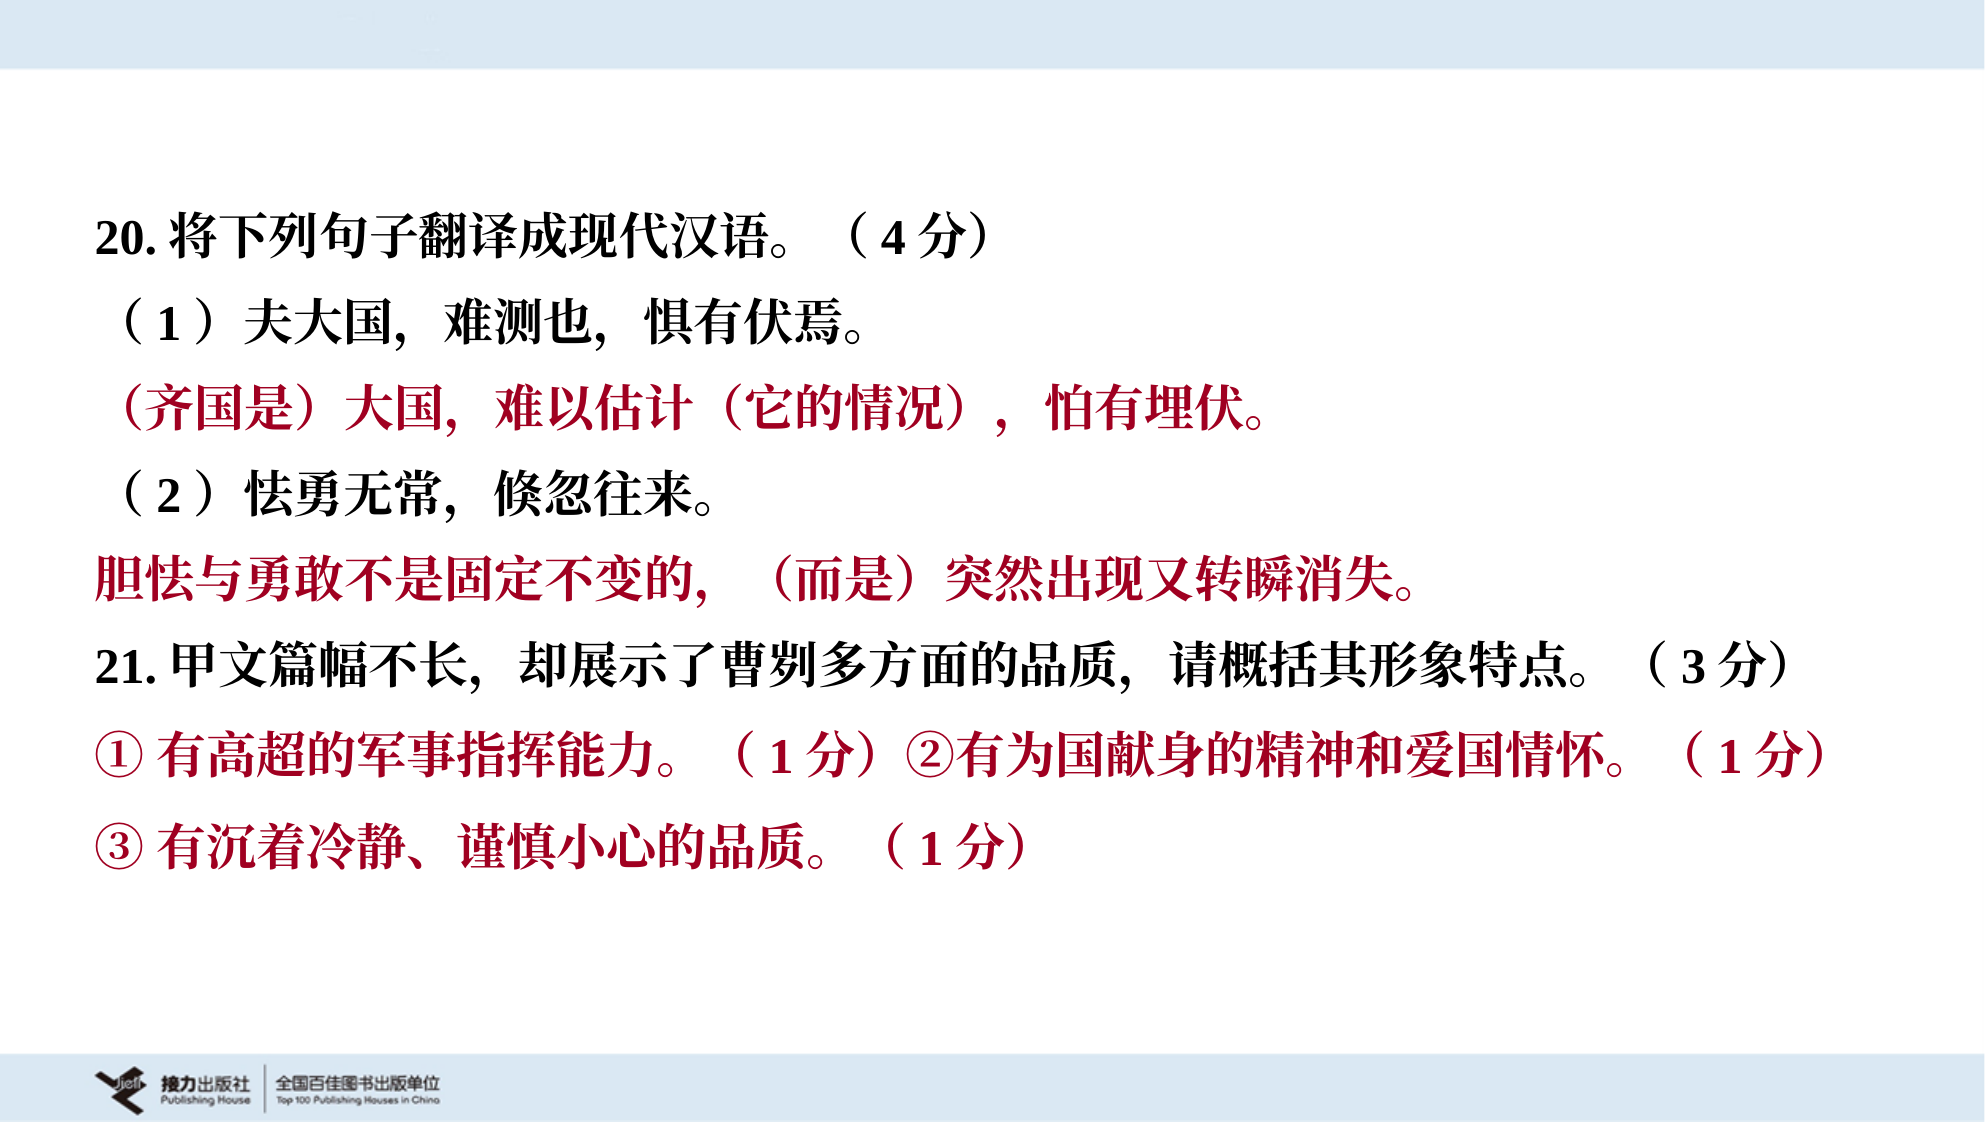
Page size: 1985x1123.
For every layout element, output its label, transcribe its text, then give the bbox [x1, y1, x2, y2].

text_box ①有高超的军事指挥能力。（1分）②有为国献身的精神和爱国情怀。（1分） ③有沉着冷静、谨慎小心的品质。（1分） [94, 691, 1892, 876]
text_box （2）怯勇无常，倏忽往来。 [94, 434, 1892, 520]
picture [0, 0, 1985, 1122]
text_box 20.将下列句子翻译成现代汉语。（4分） [94, 177, 1892, 262]
text_box （齐国是）大国，难以估计（它的情况），怕有埋伏。 [94, 348, 1892, 434]
text_box 21.甲文篇幅不长，却展示了曹刿多方面的品质，请概括其形象特点。（3分） [94, 606, 1892, 691]
text_box 胆怯与勇敢不是固定不变的，（而是）突然出现又转瞬消失。 [94, 520, 1892, 606]
text_box （1）夫大国，难测也，惧有伏焉。 [94, 262, 1892, 348]
